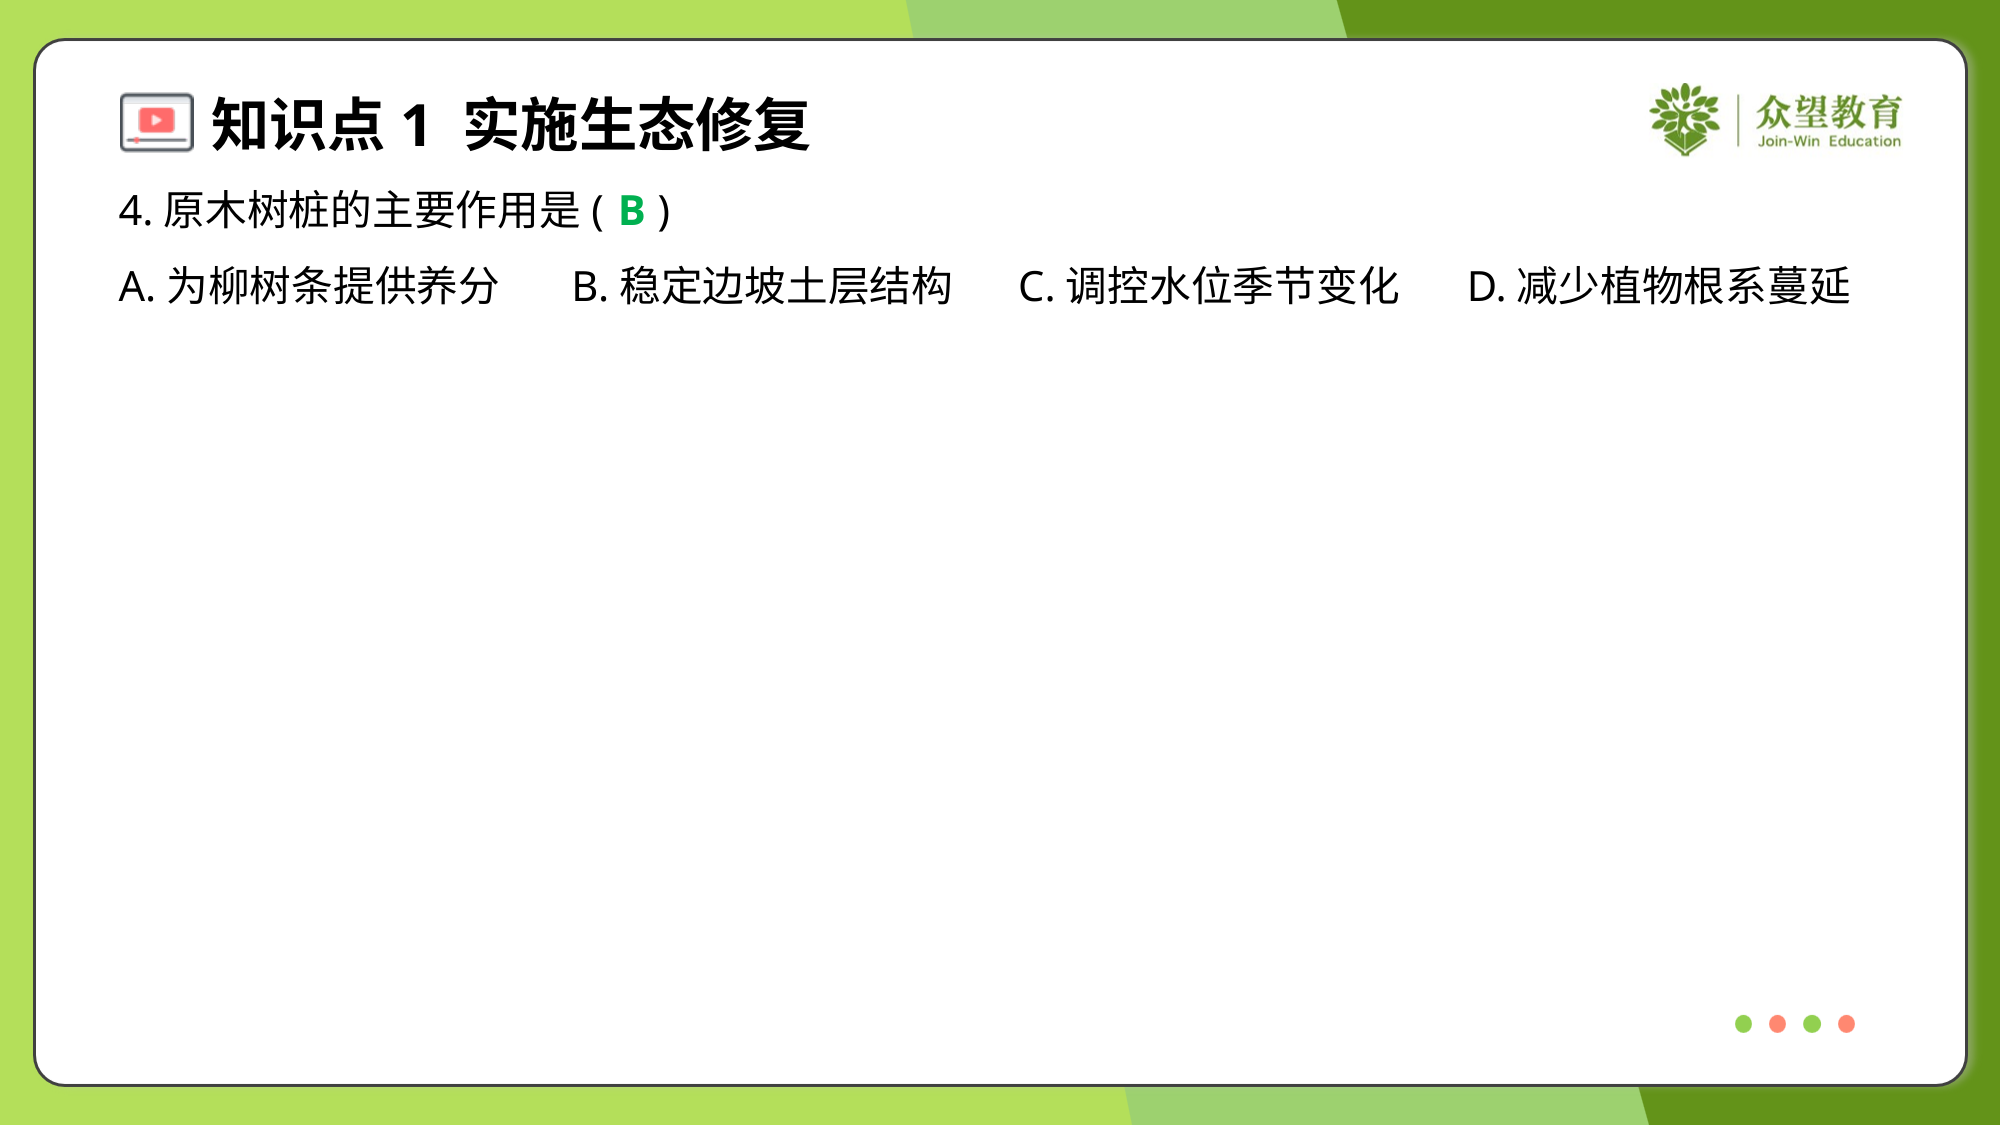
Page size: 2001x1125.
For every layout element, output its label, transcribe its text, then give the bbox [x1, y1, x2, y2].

text_box A.为柳树条提供养分 B.稳定边坡土层结构 C.调控水位季节变化 D.减少植物根系蔓延 [118, 234, 1883, 302]
text_box 4.原木树桩的主要作用是( ) [118, 158, 602, 226]
text_box 4.原木树桩的主要作用是( ) [662, 158, 1883, 226]
text_box B [602, 158, 662, 226]
picture [0, 0, 2000, 1125]
